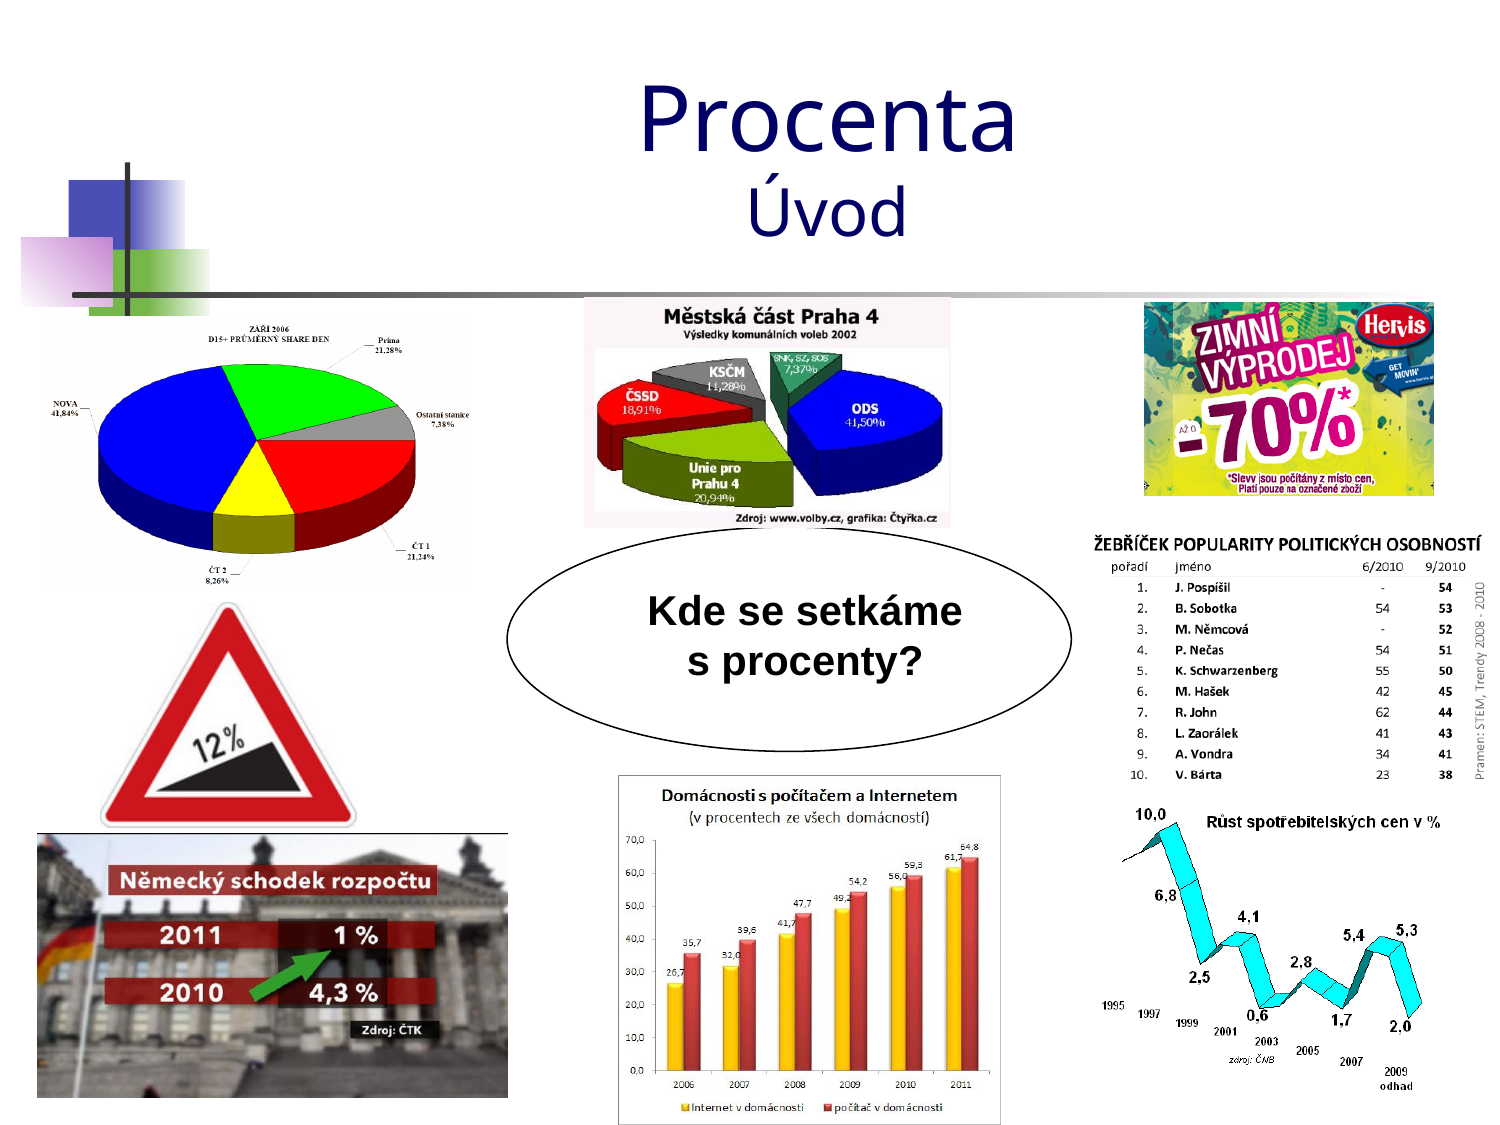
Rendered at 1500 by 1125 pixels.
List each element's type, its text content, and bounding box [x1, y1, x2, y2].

picture [1097, 801, 1448, 1099]
picture [617, 775, 1001, 1125]
picture [1089, 530, 1489, 792]
picture [584, 296, 951, 529]
picture [41, 316, 470, 586]
title Procenta Úvod [188, 34, 1468, 276]
picture [1143, 302, 1434, 496]
text_box [507, 536, 1072, 752]
picture [100, 602, 358, 828]
picture [37, 833, 508, 1099]
